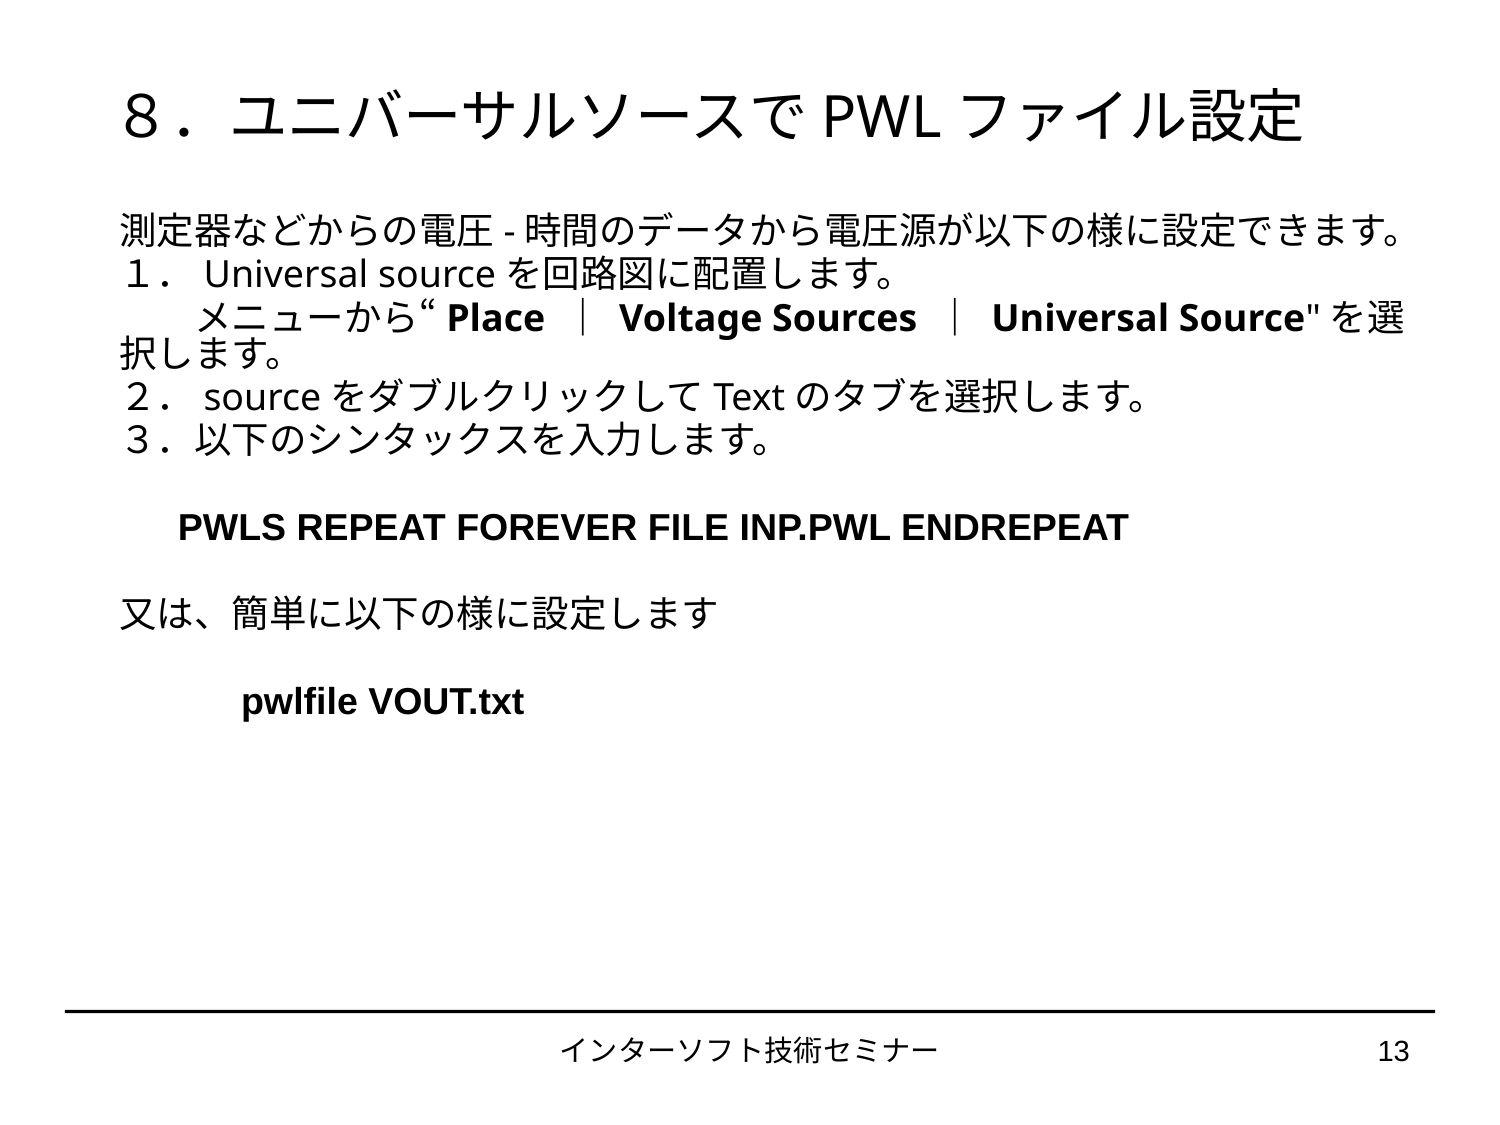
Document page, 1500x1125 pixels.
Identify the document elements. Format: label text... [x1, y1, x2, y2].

list ８．ユニバーサルソースでPWLファイル設定 [97, 71, 1432, 167]
slide_number 13 [1074, 1024, 1425, 1103]
text_box 測定器などからの電圧-時間のデータから電圧源が以下の様に設定できます。 １．Universal sourceを回路図に配置します。 メニューから“Place ｜ Voltage Sources ｜ Universal Source"を選択します。 ２．sourceをダブルクリックしてTextのタブを選択します。 ３．以下のシンタックスを入力します。 PWLS REPEAT FOREVER FILE INP.PWL ENDREPEAT 又は、簡単に以下の様に設定します pwlfile VOUT.txt [29, 207, 1436, 858]
footer インターソフト技術セミナー [512, 1024, 988, 1103]
text_box [64, 1009, 1436, 1014]
